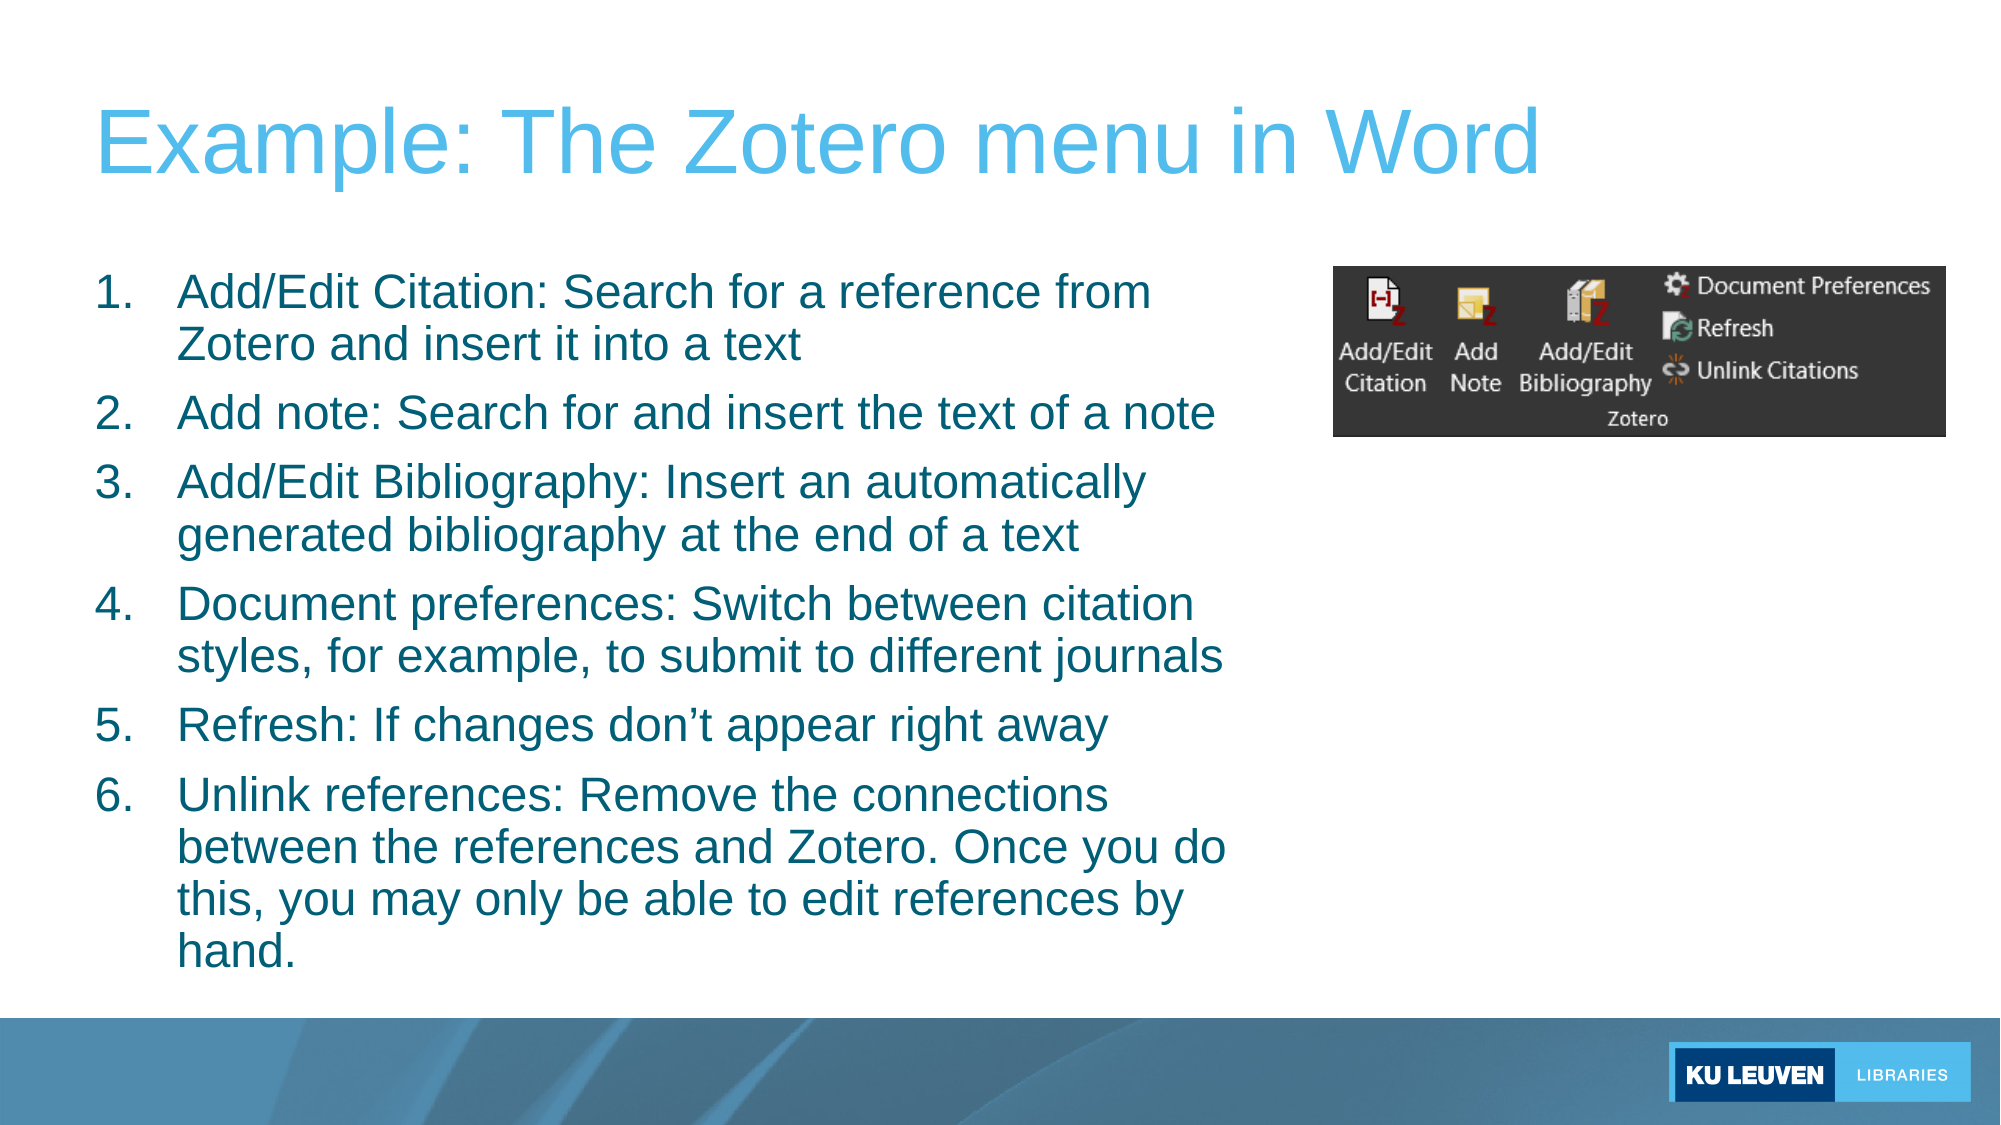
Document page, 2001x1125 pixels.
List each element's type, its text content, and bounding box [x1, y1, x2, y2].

picture [0, 1018, 2000, 1125]
title Example: The Zotero menu in Word [94, 94, 1906, 312]
list Add/Edit Citation: Search for a reference from Zotero and insert it into a text Add note: Search for and insert the text of a note Add/Edit Bibliography: Insert an automatically generated bibliography at the end of a text Document preferences: Switch between citation styles, for example, to submit to different journals Refresh: If changes don’t appear right away Unlink references: Remove the connections between the references and Zotero. Once you do this, you may only be able to edit references by hand. [94, 266, 1295, 982]
picture [1333, 266, 1946, 437]
